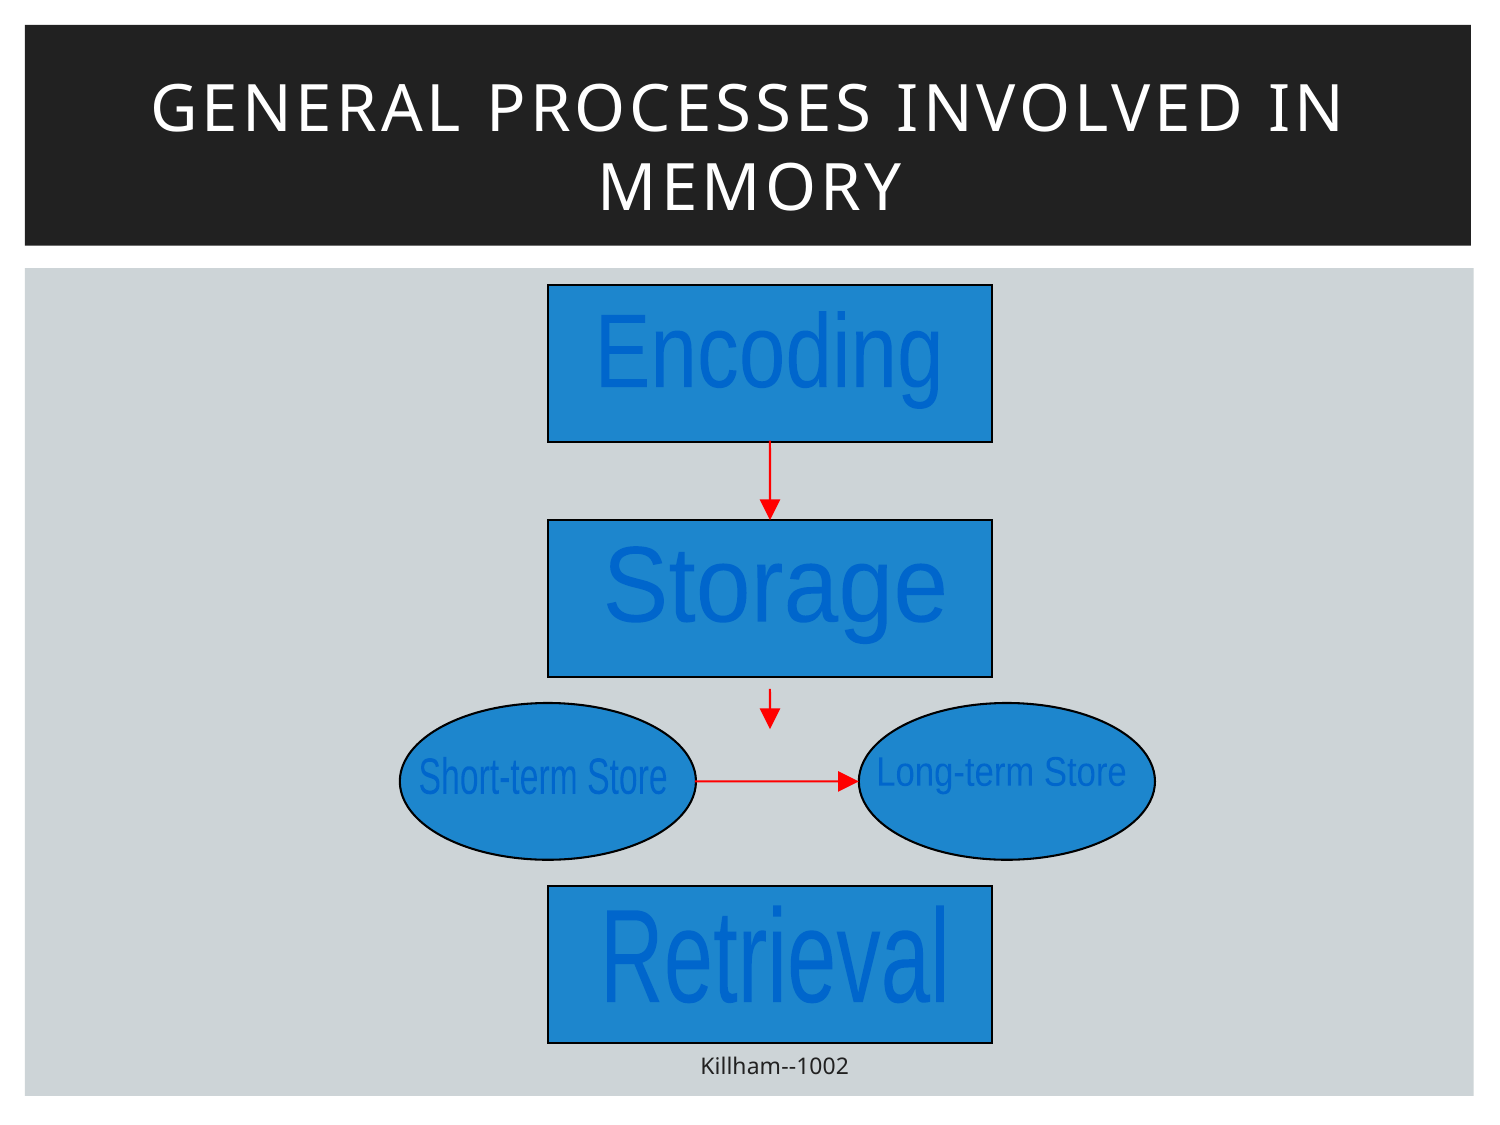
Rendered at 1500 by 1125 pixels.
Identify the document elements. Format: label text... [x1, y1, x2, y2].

title General Processes Involved in Memory [62, 58, 1438, 232]
footer Killham--1002 [500, 1050, 1050, 1088]
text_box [399, 284, 1156, 1043]
